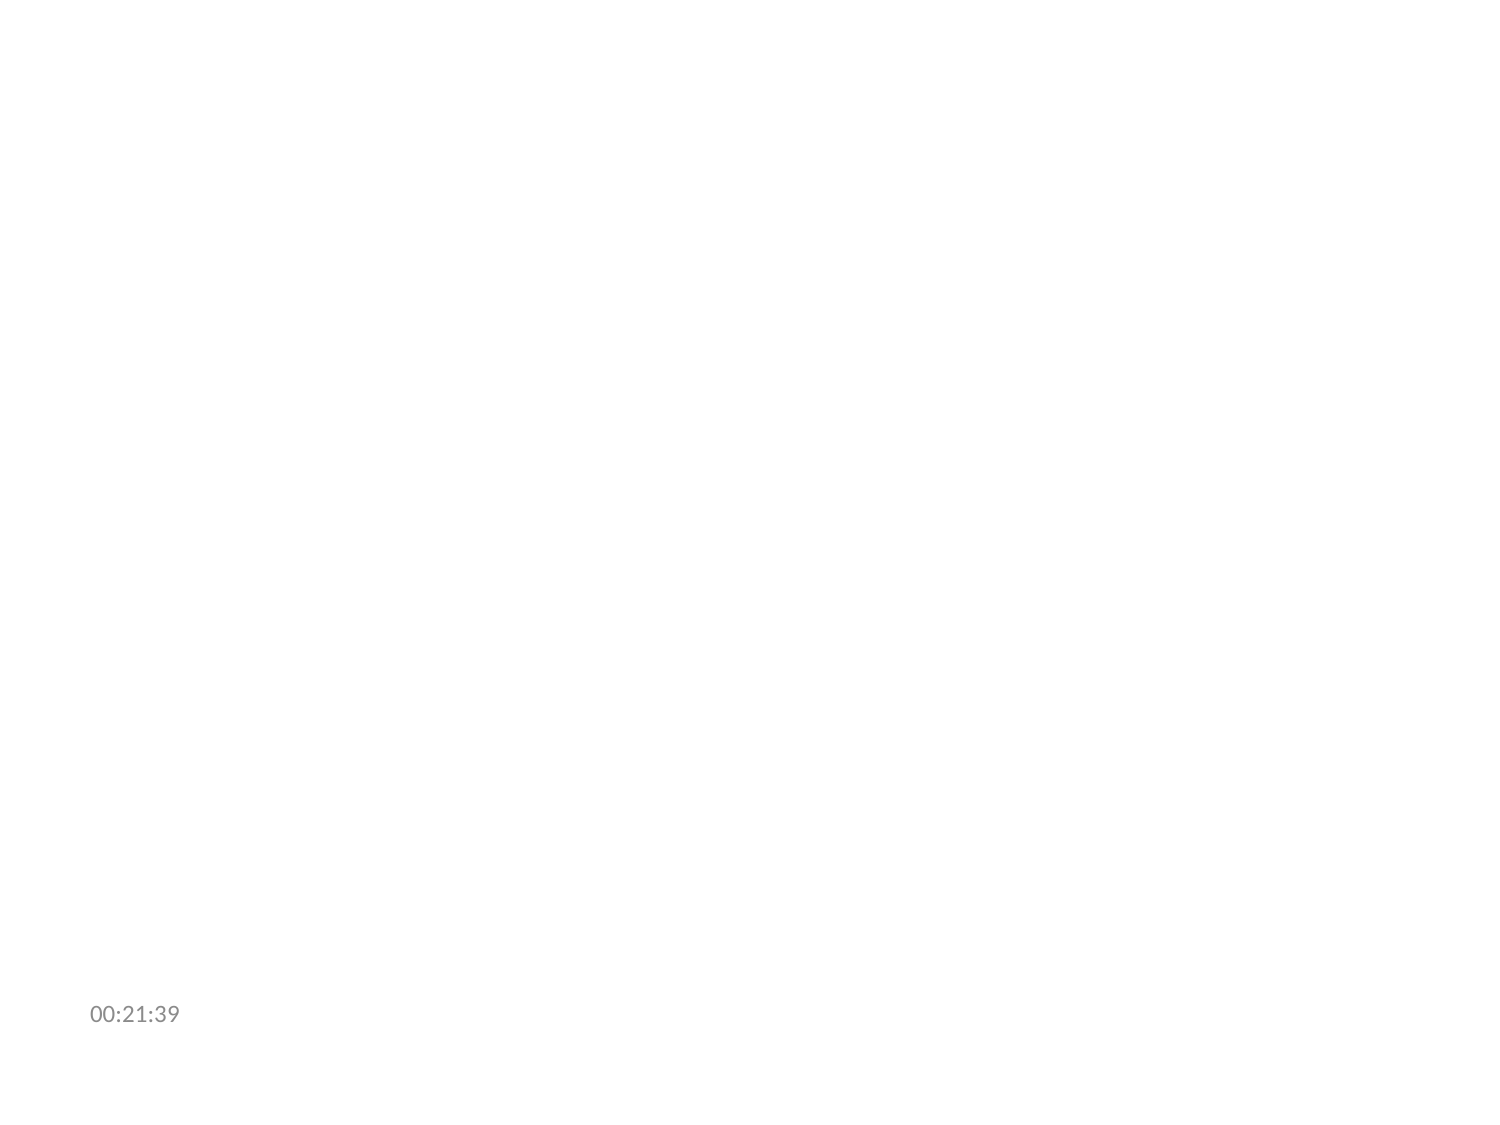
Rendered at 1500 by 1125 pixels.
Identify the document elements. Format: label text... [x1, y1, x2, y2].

text_box 15:35:09 [75, 982, 425, 1043]
